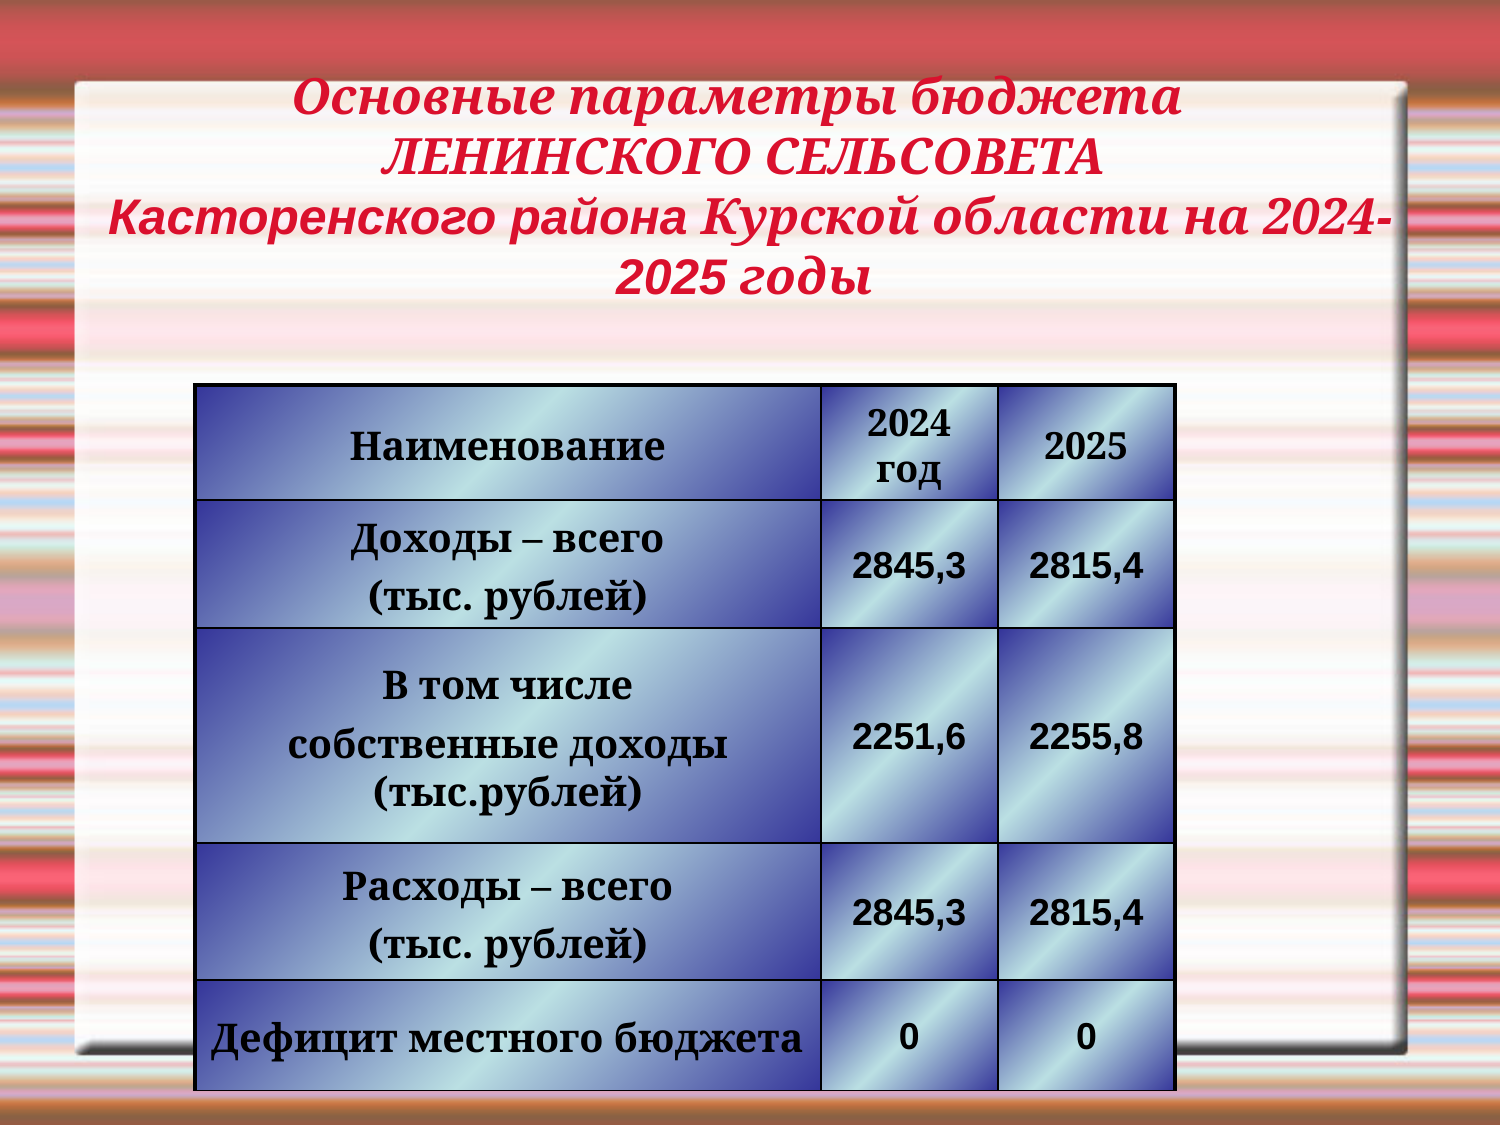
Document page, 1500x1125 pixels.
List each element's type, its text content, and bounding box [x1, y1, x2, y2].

table_cell 2845,3 [822, 501, 997, 627]
title Основные параметры бюджета ЛЕНИНСКОГО СЕЛЬСОВЕТА Касторенского района Курской области на 2024-2025 годы [64, 77, 1424, 292]
table_cell 2815,4 [999, 501, 1173, 627]
table_header 2025 [999, 387, 1173, 499]
table_cell Дефицит местного бюджета [197, 981, 820, 1090]
picture [0, 0, 1500, 1125]
table_cell Расходы – всего (тыс. рублей) [197, 844, 820, 979]
table_header Наименование [197, 387, 820, 499]
table_cell 0 [999, 981, 1173, 1090]
table_cell 2251,6 [822, 629, 997, 842]
table_cell В том числе собственные доходы (тыс.рублей) [197, 629, 820, 842]
table_header 2024 год [822, 387, 997, 499]
table_cell 0 [822, 981, 997, 1090]
table_cell Доходы – всего (тыс. рублей) [197, 501, 820, 627]
table_cell 2255,8 [999, 629, 1173, 842]
table_cell 2815,4 [999, 844, 1173, 979]
table_cell 2845,3 [822, 844, 997, 979]
